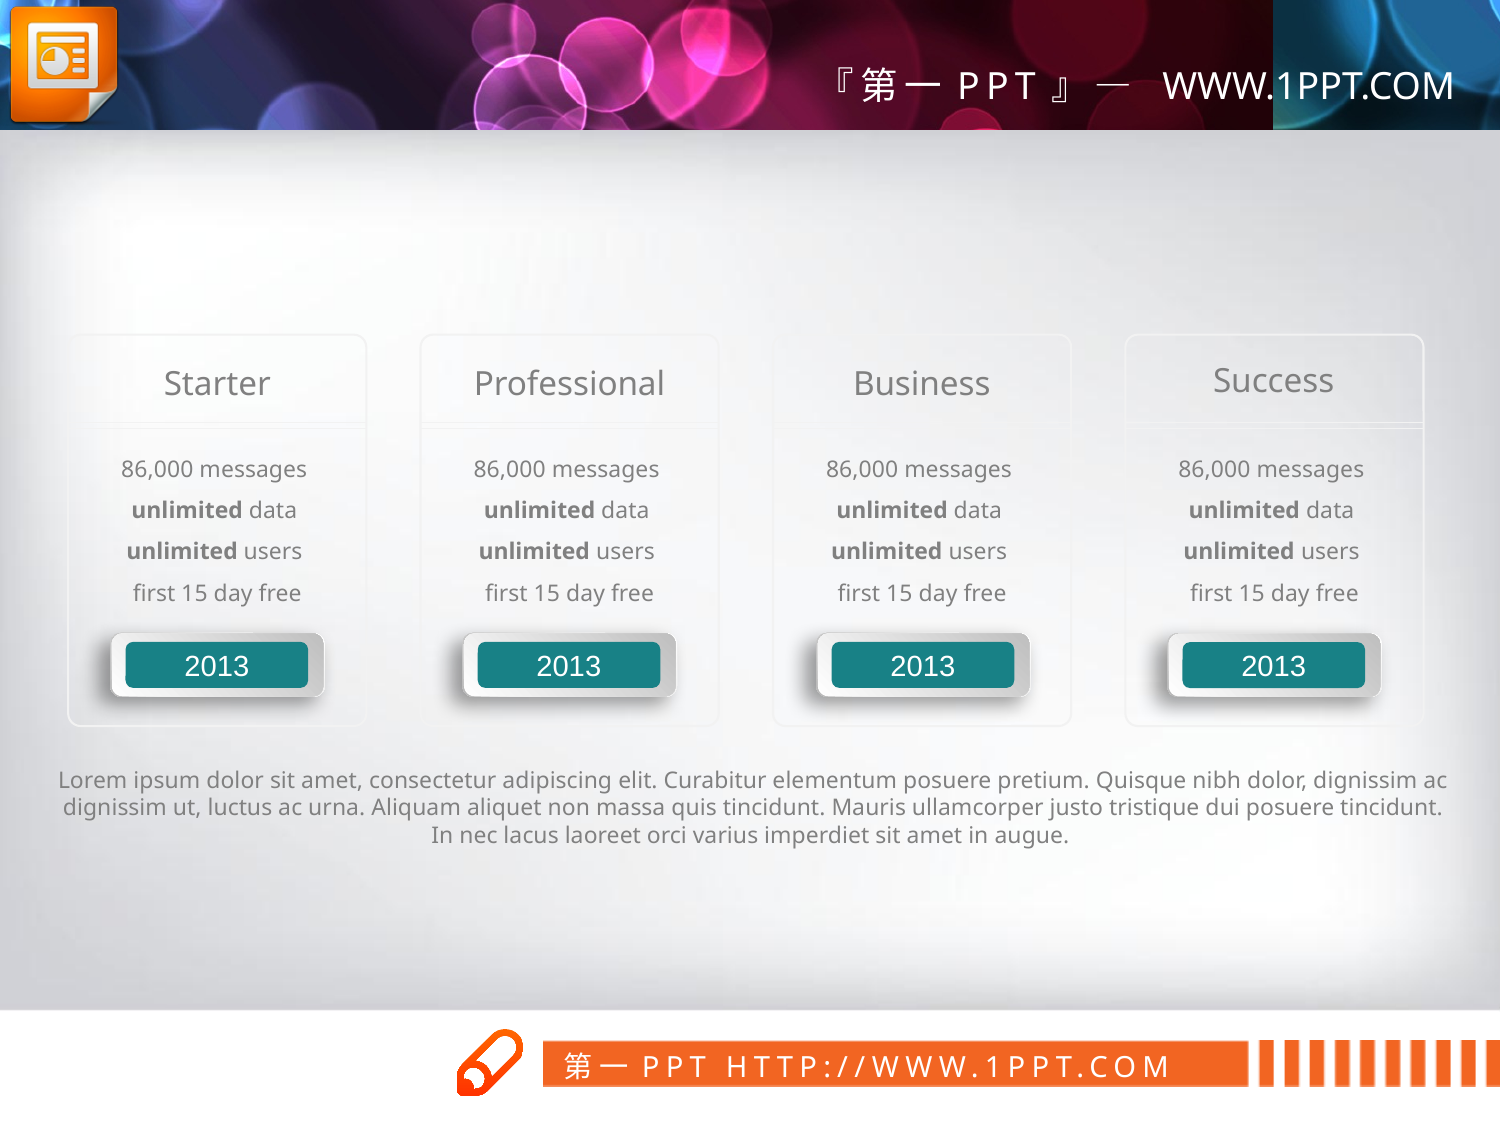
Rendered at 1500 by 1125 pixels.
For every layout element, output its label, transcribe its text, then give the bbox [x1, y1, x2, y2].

picture [543, 1040, 1500, 1087]
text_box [1125, 334, 1424, 727]
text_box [772, 334, 1072, 727]
picture [0, 0, 1500, 1012]
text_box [462, 632, 678, 697]
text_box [67, 334, 367, 727]
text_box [816, 632, 1032, 697]
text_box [420, 334, 719, 727]
text_box Lorem ipsum dolor sit amet, consectetur adipiscing elit. Curabitur elementum posuere pretium. Quisque nibh dolor, dignissim ac dignissim ut, luctus ac urna. Aliquam aliquet non massa quis tincidunt. Mauris ullamcorper justo tristique dui posuere tincidunt. In nec lacus laoreet orci varius imperdiet sit amet in augue. [29, 755, 1479, 867]
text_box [109, 632, 325, 697]
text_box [1166, 632, 1382, 698]
